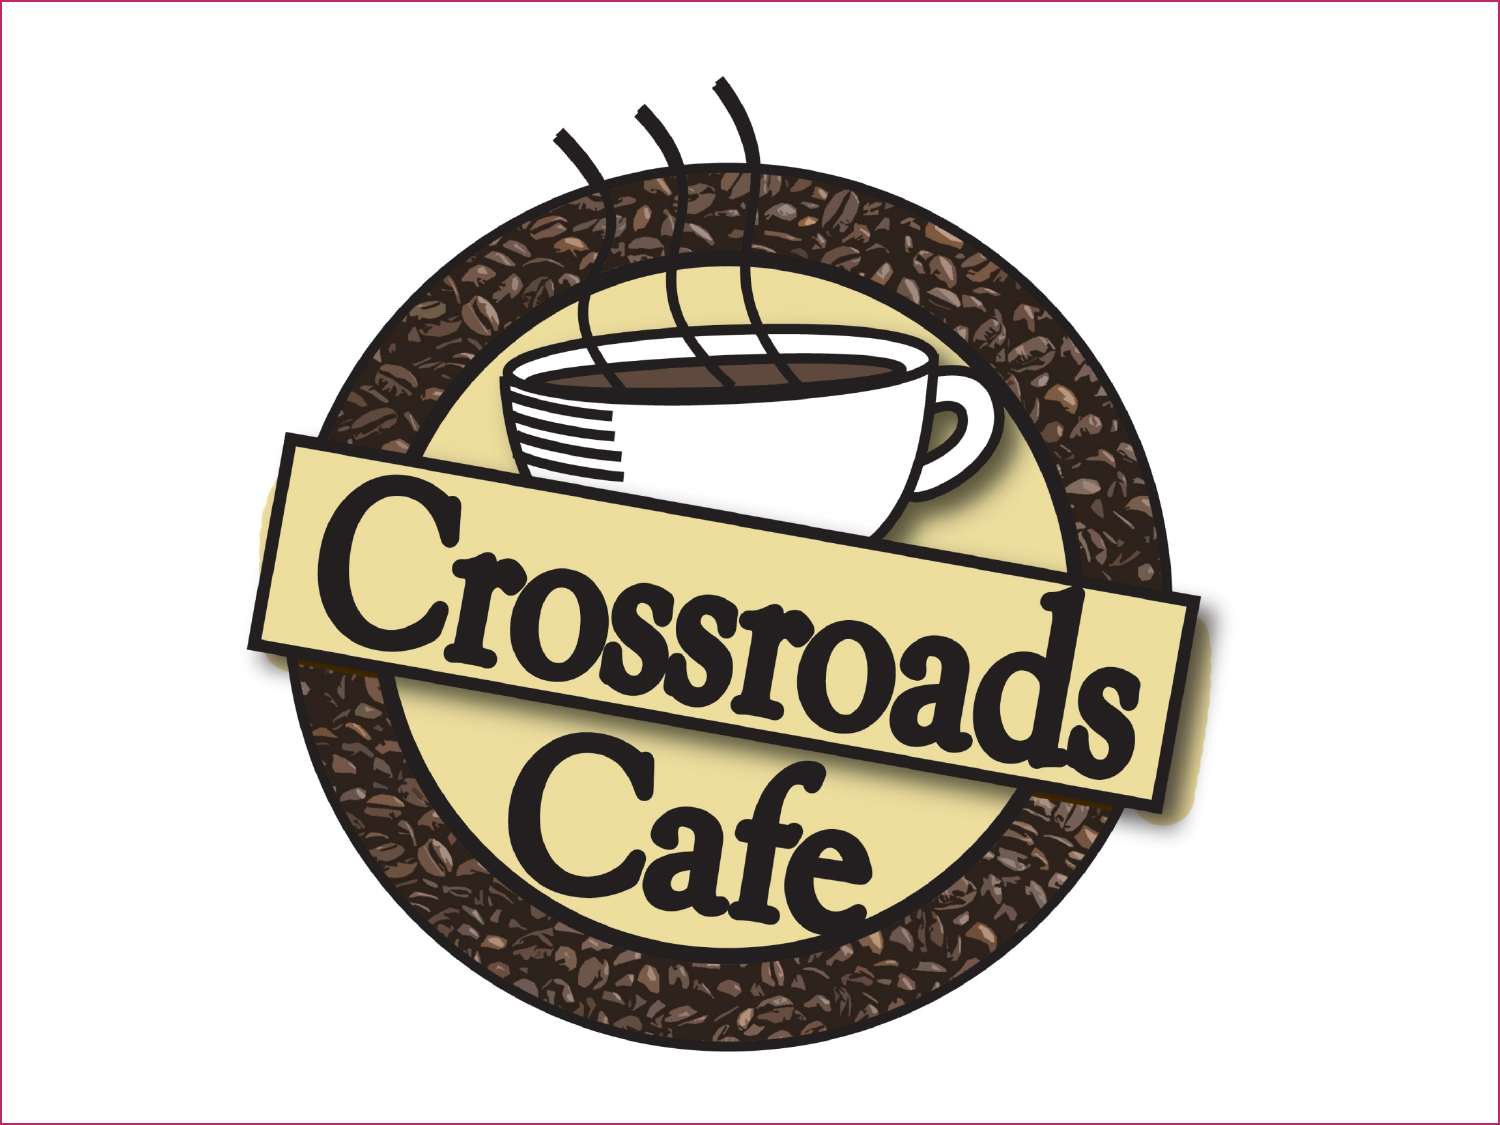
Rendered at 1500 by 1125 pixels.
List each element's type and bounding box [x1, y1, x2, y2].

picture [216, 56, 1284, 1069]
text_box [0, 0, 1500, 1125]
